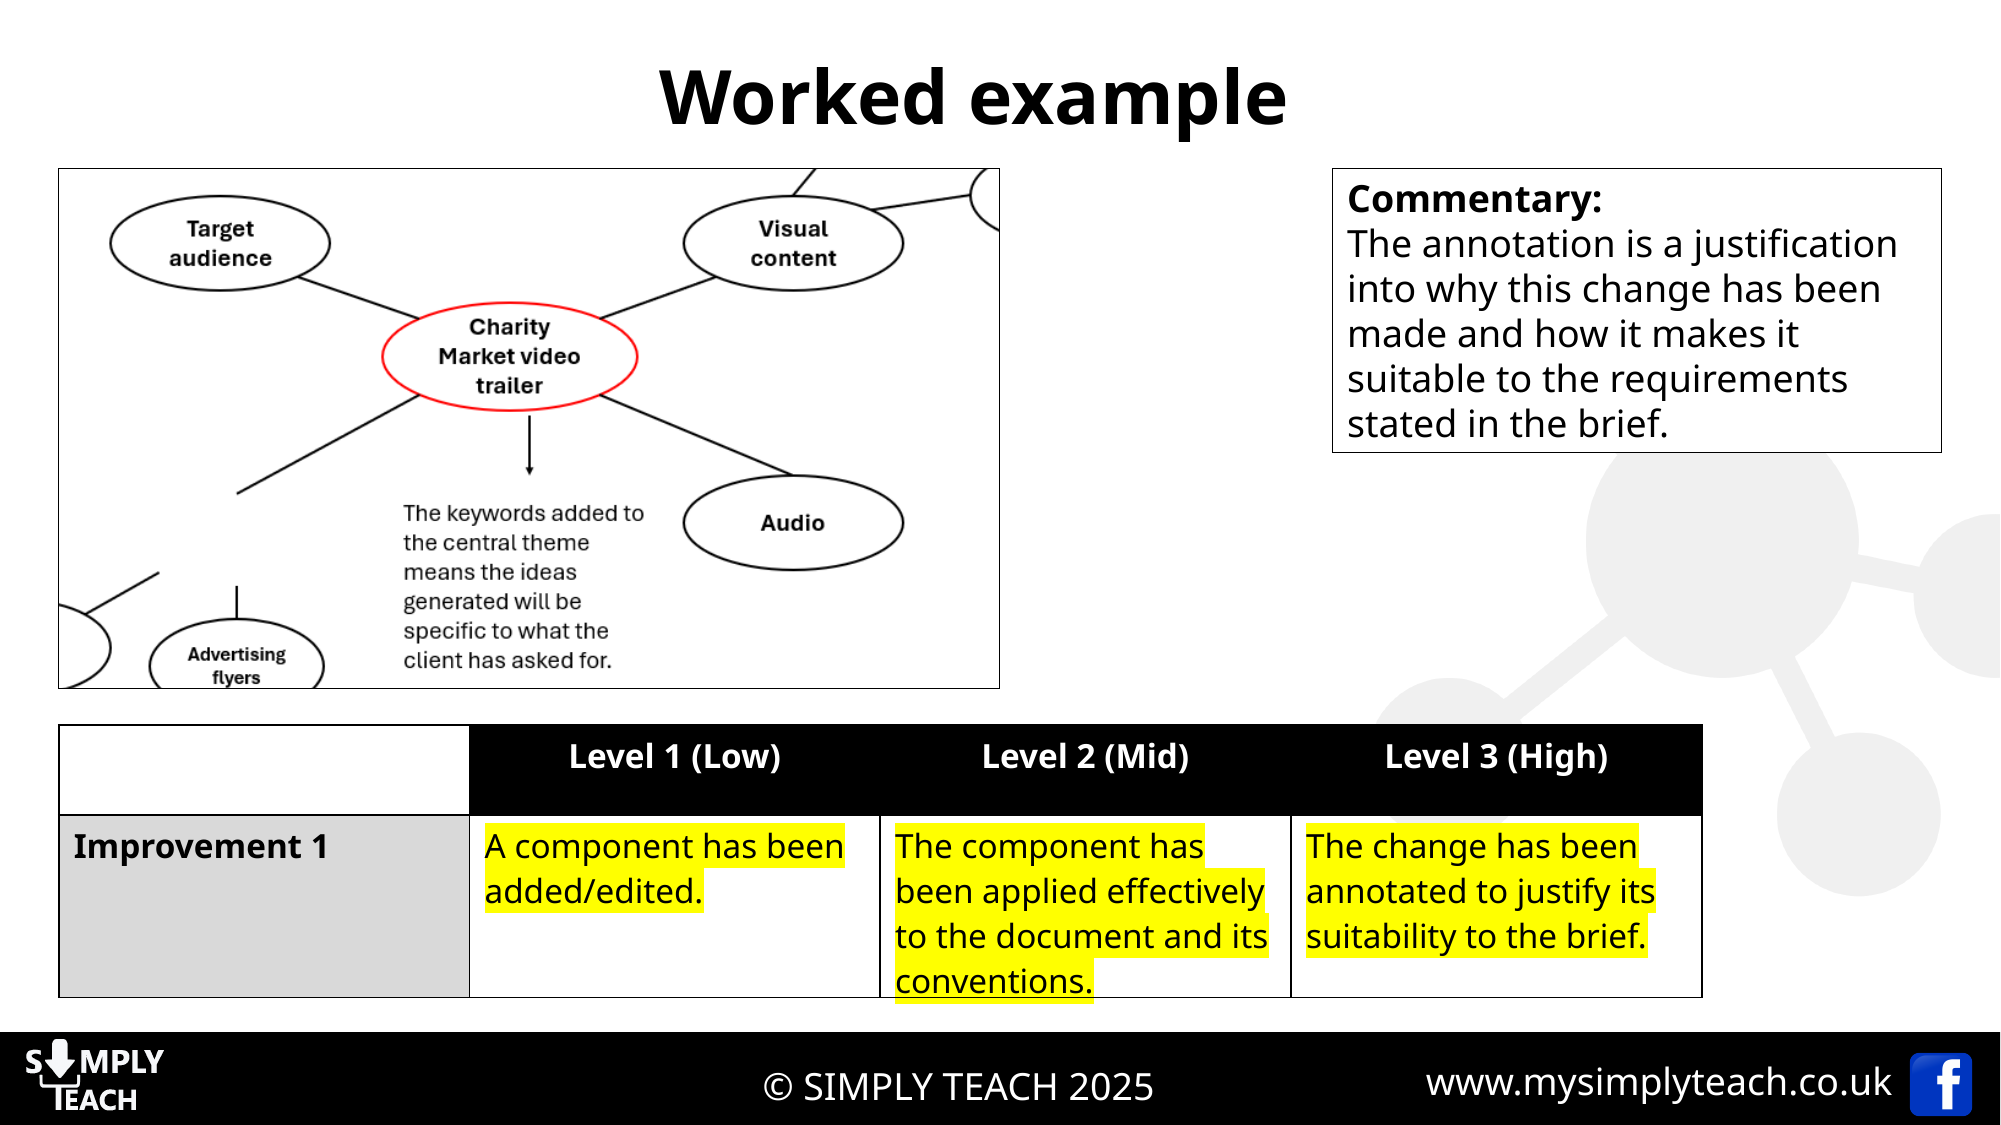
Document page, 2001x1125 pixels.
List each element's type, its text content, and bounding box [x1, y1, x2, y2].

picture [58, 167, 1001, 689]
picture [15, 1033, 182, 1122]
table_header Level 2 (Mid) [881, 726, 1290, 814]
text_box Commentary: The annotation is a justification into why this change has been made and how it makes it suitable to the requirements stated in the brief. [1332, 168, 1942, 453]
table_header Level 3 (High) [1292, 726, 1701, 814]
table_cell Improvement 1 [60, 816, 469, 997]
table_header Level 1 (Low) [470, 726, 879, 814]
picture [1907, 1050, 1975, 1119]
table_cell A component has been added/edited. [470, 816, 879, 997]
table_header [60, 726, 469, 814]
table_cell The component has been applied effectively to the document and its conventions. [881, 816, 1290, 997]
text_box Worked example [184, 42, 1765, 147]
table_cell The change has been annotated to justify its suitability to the brief. [1292, 816, 1701, 997]
